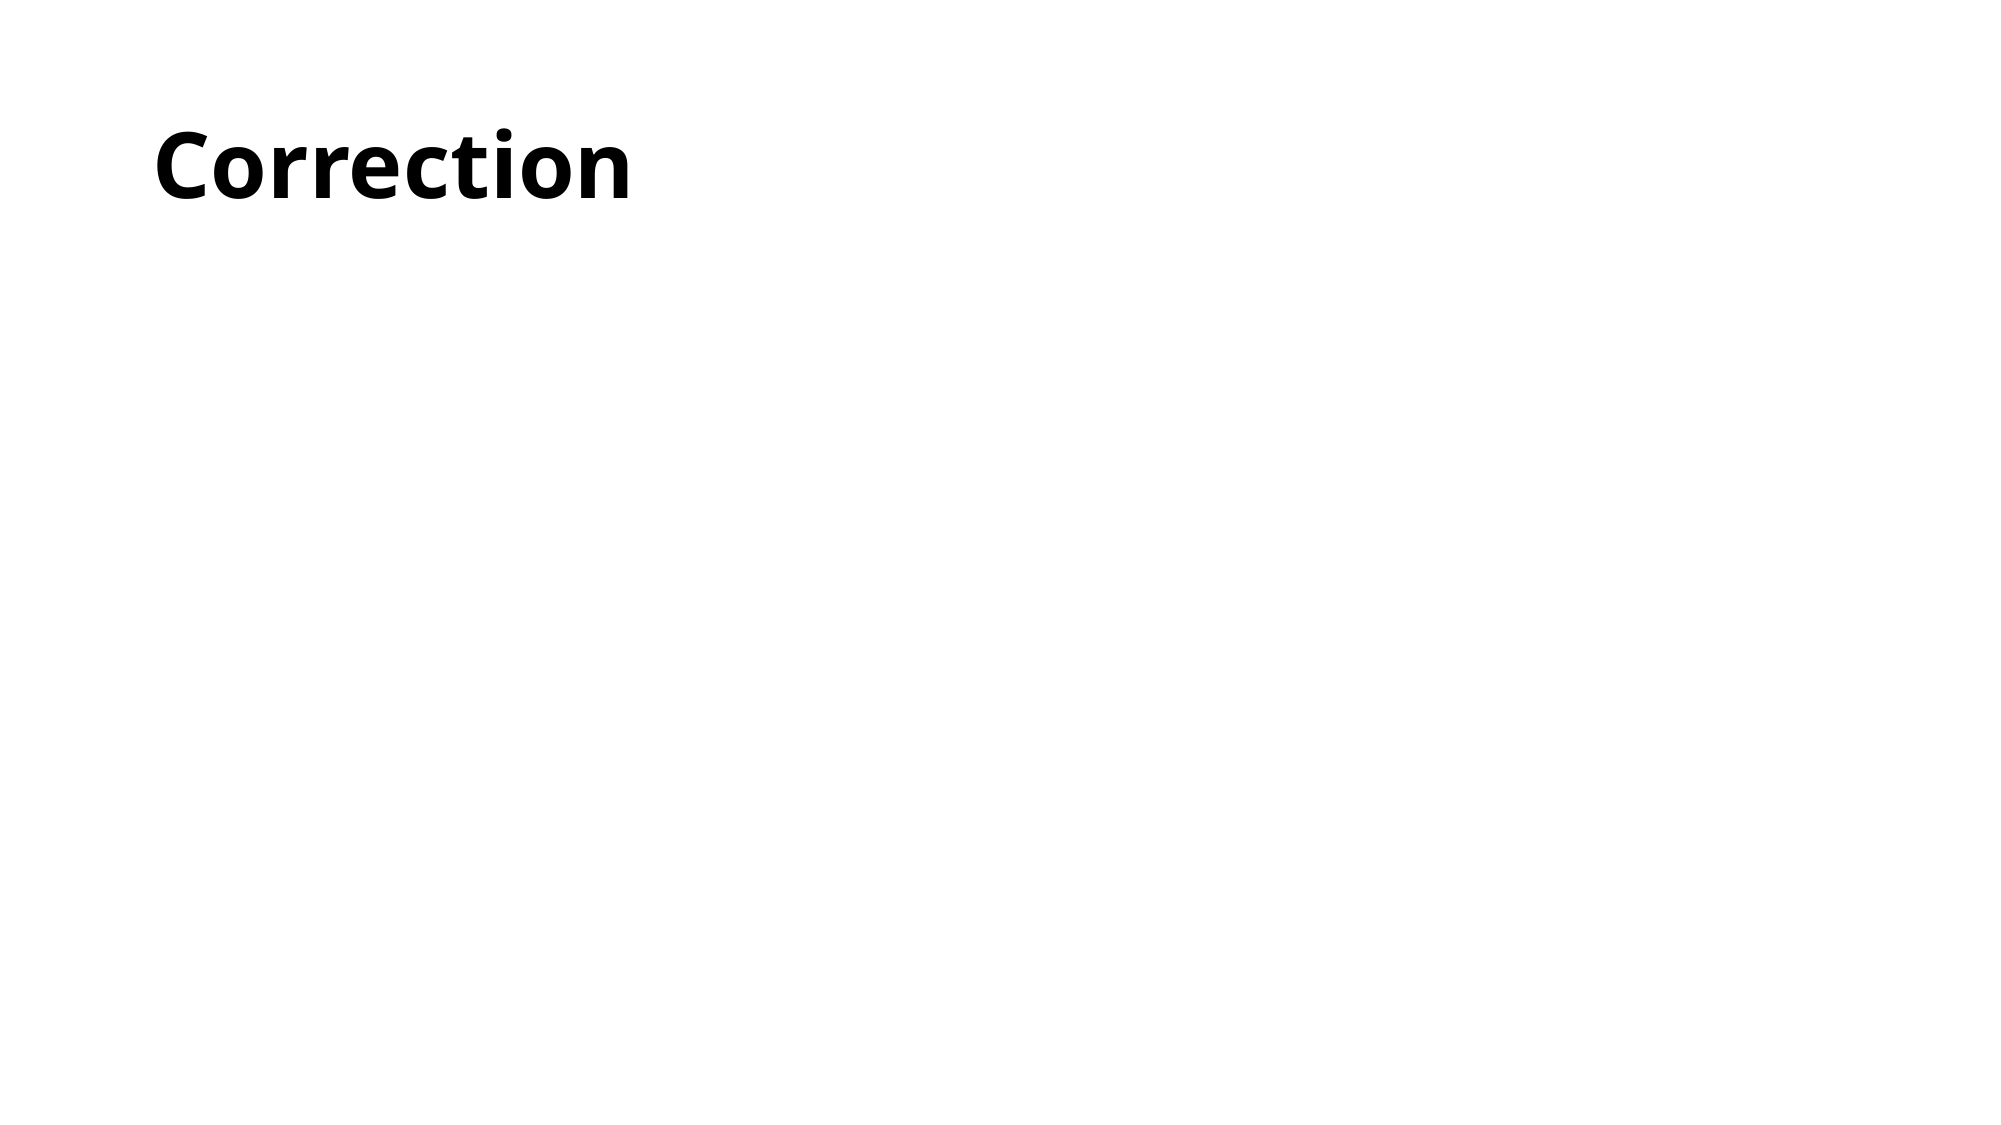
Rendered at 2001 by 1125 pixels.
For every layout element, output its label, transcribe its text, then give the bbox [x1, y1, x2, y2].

title Correction [137, 59, 1863, 278]
